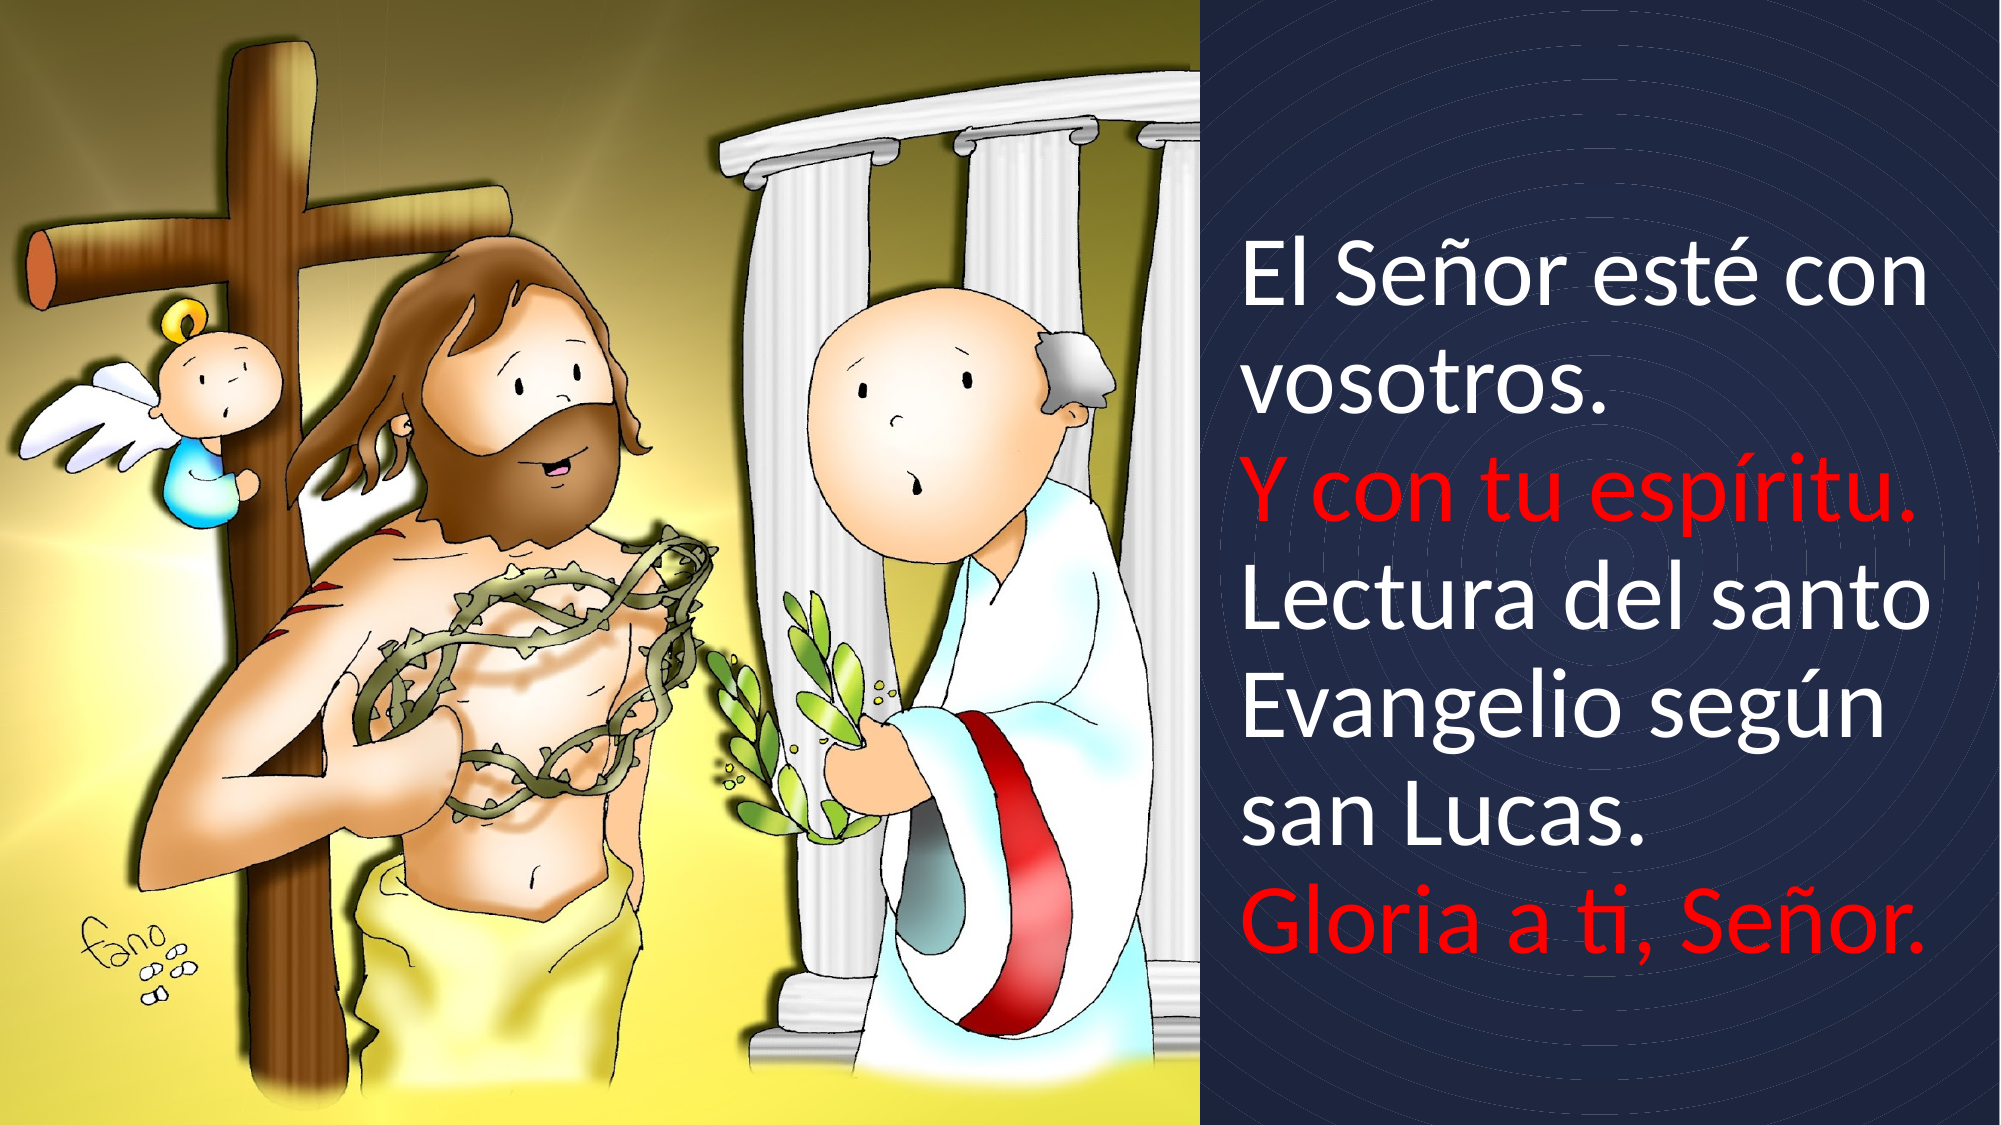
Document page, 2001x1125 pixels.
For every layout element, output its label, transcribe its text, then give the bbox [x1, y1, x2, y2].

picture [0, 0, 1200, 1125]
title El Señor esté con vosotros. Y con tu espíritu. Lectura del santo Evangelio según san Lucas. Gloria a ti, Señor. [1224, 42, 1969, 1083]
